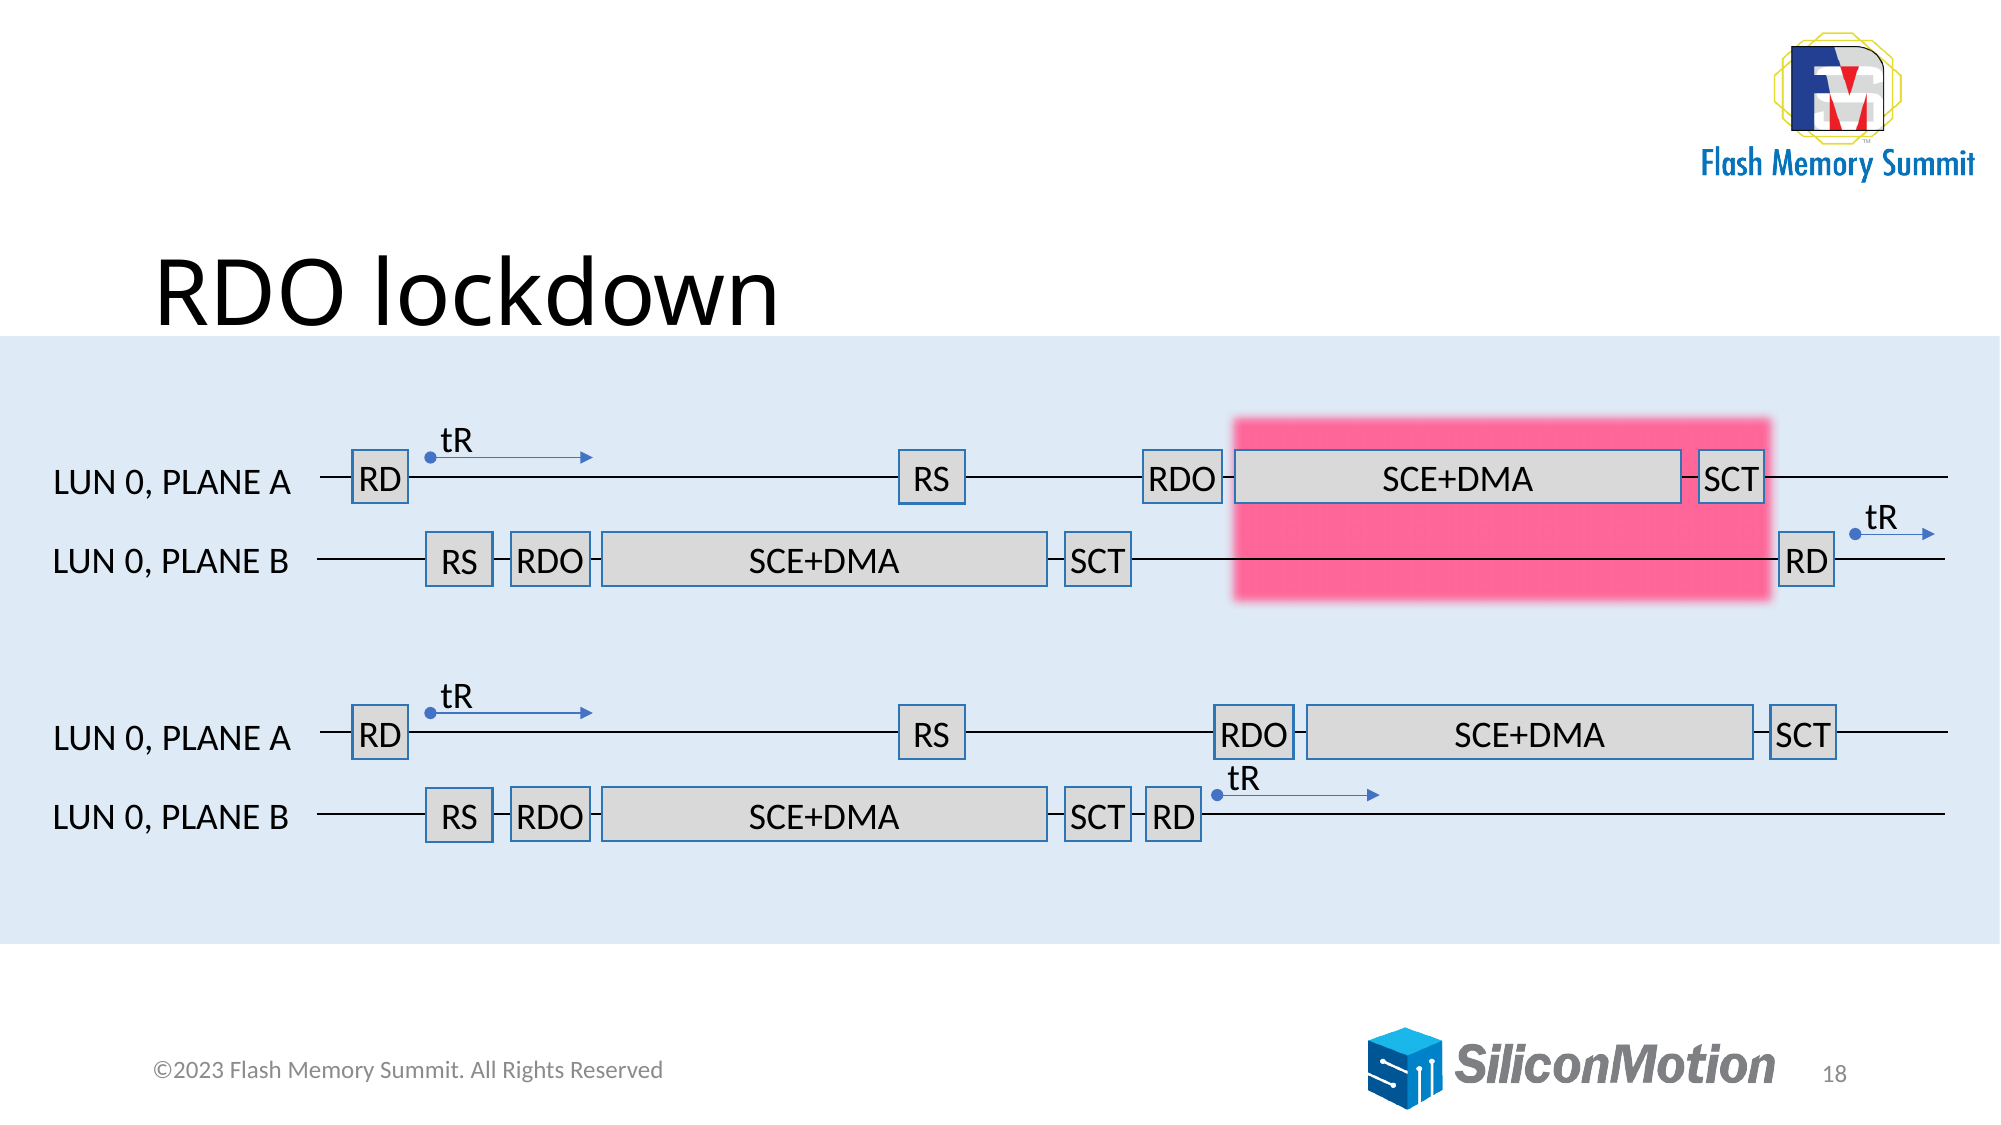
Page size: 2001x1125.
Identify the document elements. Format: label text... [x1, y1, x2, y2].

picture [1410, 1103, 1775, 1110]
picture [1368, 1027, 1775, 1110]
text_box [36, 663, 1949, 845]
slide_number ©2023 Flash Memory Summit. All Rights Reserved [137, 1034, 731, 1103]
picture [1702, 32, 1975, 183]
slide_number 18 [1412, 1042, 1863, 1103]
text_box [36, 408, 1949, 610]
title RDO lockdown [137, 187, 1863, 405]
text_box [0, 335, 2000, 945]
